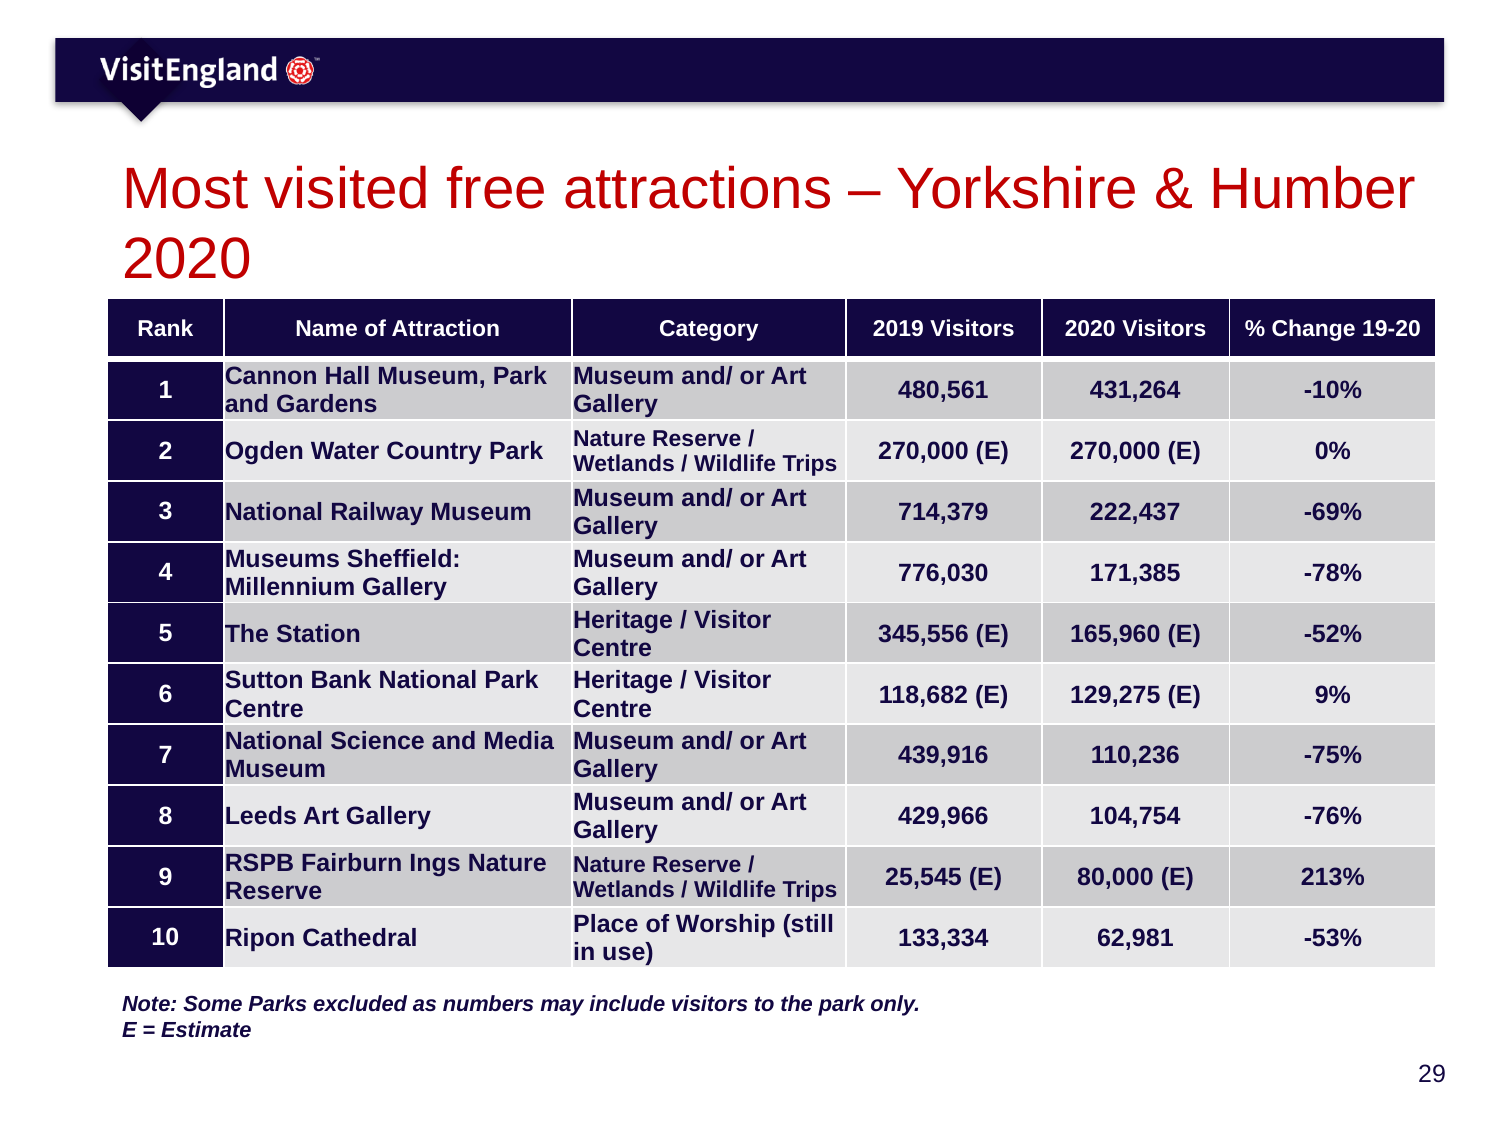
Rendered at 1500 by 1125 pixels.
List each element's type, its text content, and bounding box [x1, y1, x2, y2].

table_cell -76% [1230, 786, 1435, 845]
table_header Category [573, 299, 845, 356]
table_header Rank [108, 299, 223, 356]
table_cell -78% [1230, 543, 1435, 602]
table_cell Museum and/ or Art Gallery [573, 725, 845, 784]
table_cell 345,556 (E) [847, 603, 1041, 662]
table_cell Sutton Bank National Park Centre [225, 664, 571, 723]
table_cell -69% [1230, 482, 1435, 541]
table_cell National Railway Museum [225, 482, 571, 541]
table_cell 8 [108, 786, 223, 845]
table_cell Museum and/ or Art Gallery [573, 543, 845, 602]
table_cell Heritage / Visitor Centre [573, 603, 845, 662]
title Most visited free attractions – Yorkshire & Humber 2020 (1/2) [107, 143, 1445, 276]
table_cell 3 [108, 482, 223, 541]
table_cell 714,379 [847, 482, 1041, 541]
table_cell Cannon Hall Museum, Park and Gardens [225, 362, 571, 419]
table_cell 110,236 [1043, 725, 1229, 784]
table_cell 222,437 [1043, 482, 1229, 541]
table_cell Ripon Cathedral [225, 908, 571, 967]
table_cell -10% [1230, 362, 1435, 419]
table_cell Museum and/ or Art Gallery [573, 786, 845, 845]
table_cell 431,264 [1043, 362, 1229, 419]
table_cell 129,275 (E) [1043, 664, 1229, 723]
table_cell Heritage / Visitor Centre [573, 664, 845, 723]
table_cell Leeds Art Gallery [225, 786, 571, 845]
table_cell 9% [1230, 664, 1435, 723]
table_cell RSPB Fairburn Ings Nature Reserve [225, 847, 571, 906]
table_cell 480,561 [847, 362, 1041, 419]
table_cell 80,000 (E) [1043, 847, 1229, 906]
table_cell 429,966 [847, 786, 1041, 845]
table_cell Ogden Water Country Park [225, 421, 571, 480]
table_cell 10 [108, 908, 223, 967]
table_cell 0% [1230, 421, 1435, 480]
table_cell -52% [1230, 603, 1435, 662]
table_header % Change 19-20 [1230, 299, 1435, 356]
table_cell Nature Reserve / Wetlands / Wildlife Trips [573, 421, 845, 480]
table_cell 270,000 (E) [1043, 421, 1229, 480]
table_cell 171,385 [1043, 543, 1229, 602]
table_cell 6 [108, 664, 223, 723]
table_cell Place of Worship (still in use) [573, 908, 845, 967]
table_cell 9 [108, 847, 223, 906]
table_cell 5 [108, 603, 223, 662]
table_cell 2 [108, 421, 223, 480]
table_cell -53% [1230, 908, 1435, 967]
text_box Note: Some Parks excluded as numbers may include visitors to the park only. E = Estimate [107, 982, 1405, 1050]
table_header Name of Attraction [225, 299, 571, 356]
table_cell 1 [108, 362, 223, 419]
table_cell 439,916 [847, 725, 1041, 784]
table_cell 213% [1230, 847, 1435, 906]
table_cell 4 [108, 543, 223, 602]
picture [95, 56, 322, 88]
table_cell -75% [1230, 725, 1435, 784]
table_cell 104,754 [1043, 786, 1229, 845]
table_cell 133,334 [847, 908, 1041, 967]
table_cell Museums Sheffield: Millennium Gallery [225, 543, 571, 602]
table_cell 25,545 (E) [847, 847, 1041, 906]
table_cell 270,000 (E) [847, 421, 1041, 480]
table_cell 165,960 (E) [1043, 603, 1229, 662]
table_cell 7 [108, 725, 223, 784]
table_cell 118,682 (E) [847, 664, 1041, 723]
table_cell Nature Reserve / Wetlands / Wildlife Trips [573, 847, 845, 906]
table_cell Museum and/ or Art Gallery [573, 482, 845, 541]
table_cell 62,981 [1043, 908, 1229, 967]
table_cell 776,030 [847, 543, 1041, 602]
table_cell The Station [225, 603, 571, 662]
table_cell National Science and Media Museum [225, 725, 571, 784]
table_header 2020 Visitors [1043, 299, 1229, 356]
table_cell Museum and/ or Art Gallery [573, 362, 845, 419]
table_header 2019 Visitors [847, 299, 1041, 356]
